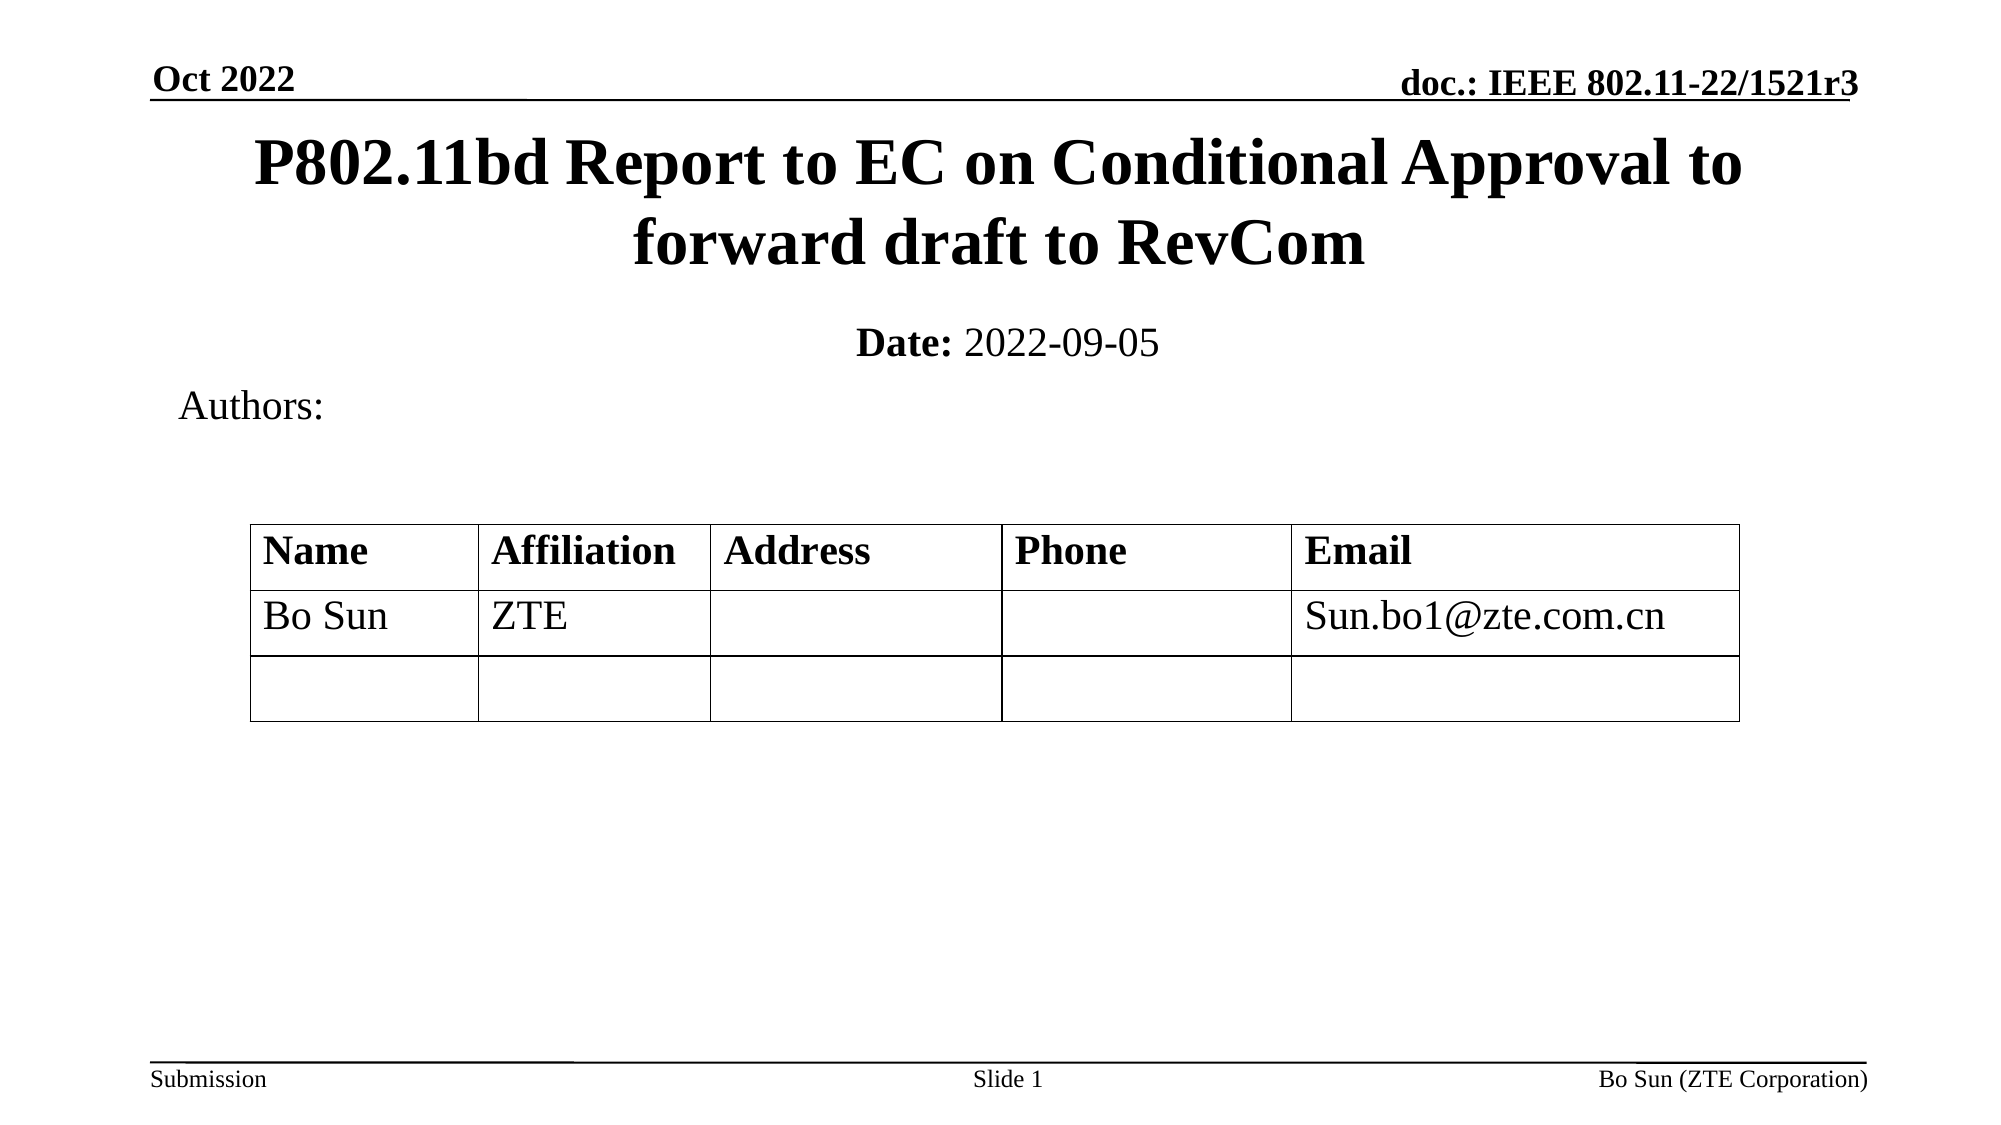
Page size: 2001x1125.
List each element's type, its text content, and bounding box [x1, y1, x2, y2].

text_box Authors: [162, 369, 401, 433]
title P802.11bd Report to EC on Conditional Approval to forward draft to RevCom [149, 76, 1851, 319]
subtitle Date: 2022-09-05 [307, 306, 1709, 386]
footer Bo Sun (ZTE Corporation) [1171, 1061, 1869, 1093]
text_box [232, 523, 1763, 776]
slide_number Slide 1 [950, 1061, 1067, 1123]
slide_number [152, 54, 563, 100]
